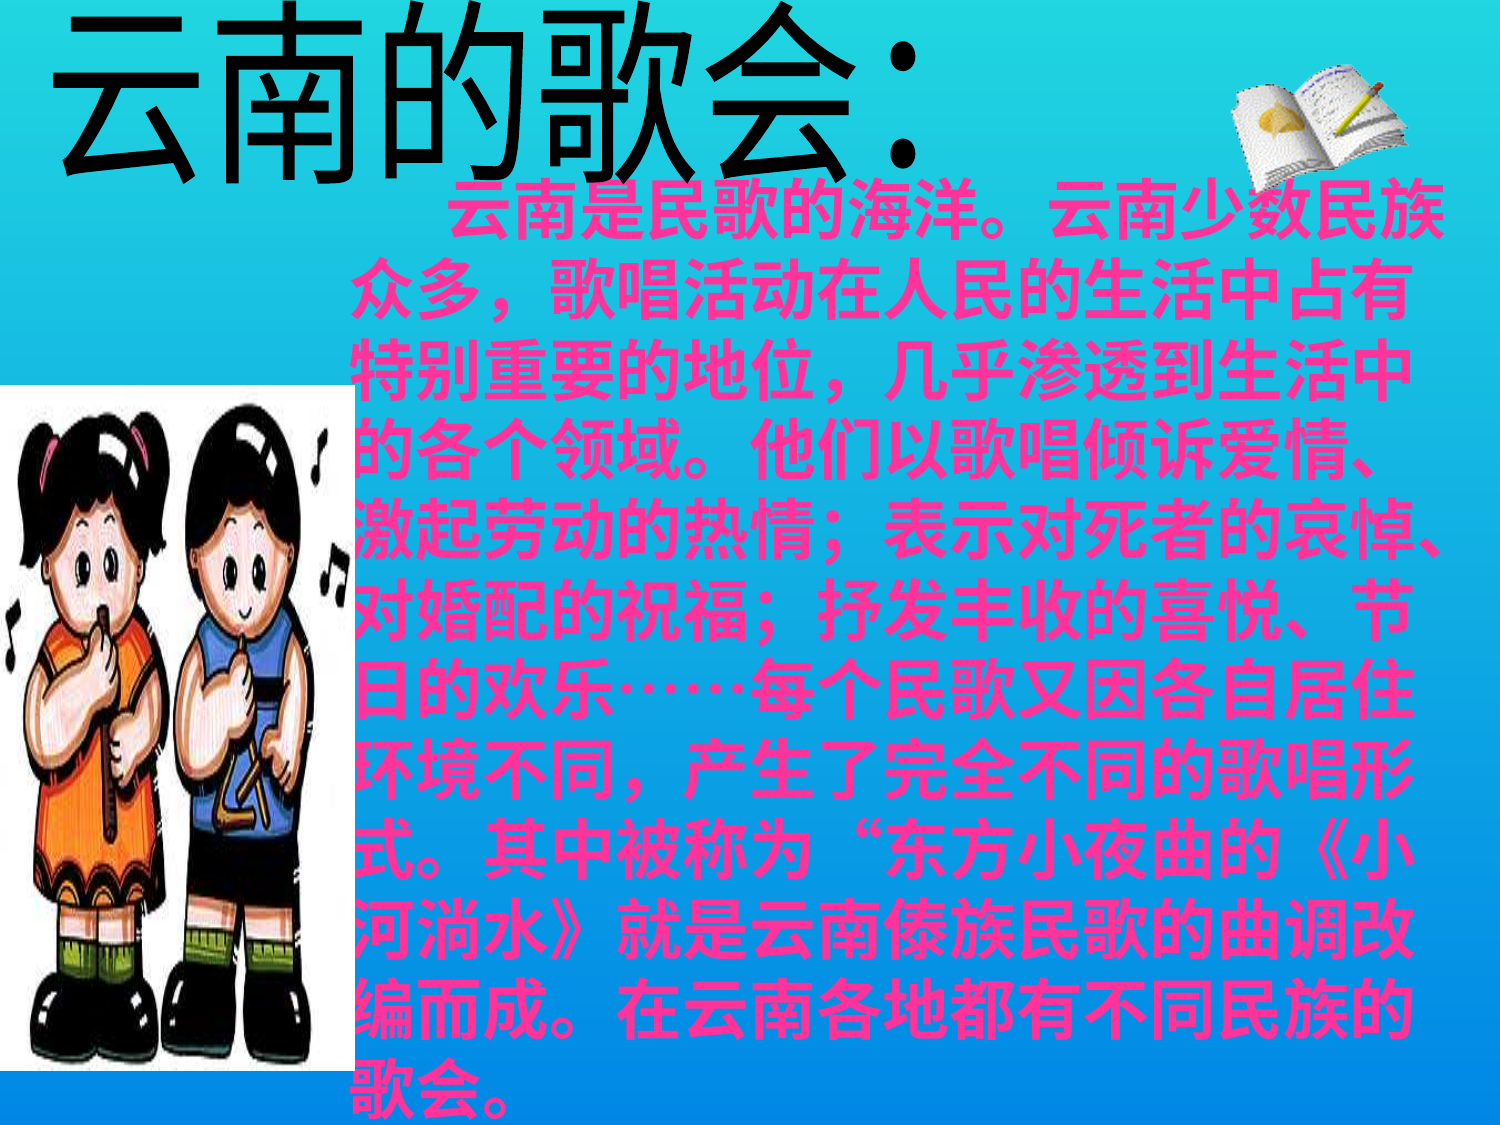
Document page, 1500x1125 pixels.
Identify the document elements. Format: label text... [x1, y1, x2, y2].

list 云南是民歌的海洋。云南少数民族众多，歌唱活动在人民的生活中占有特别重要的地位，几乎渗透到生活中的各个领域。他们以歌唱倾诉爱情、激起劳动的热情；表示对死者的哀悼、对婚配的祝福；抒发丰收的喜悦、节日的欢乐……每个民歌又因各自居住环境不同，产生了完全不同的歌唱形式。其中被称为“东方小夜曲的《小河淌水》就是云南傣族民歌的曲调改编而成。在云南各地都有不同民族的歌会。 [277, 160, 1465, 1125]
picture [1224, 37, 1422, 201]
picture [0, 385, 355, 1072]
